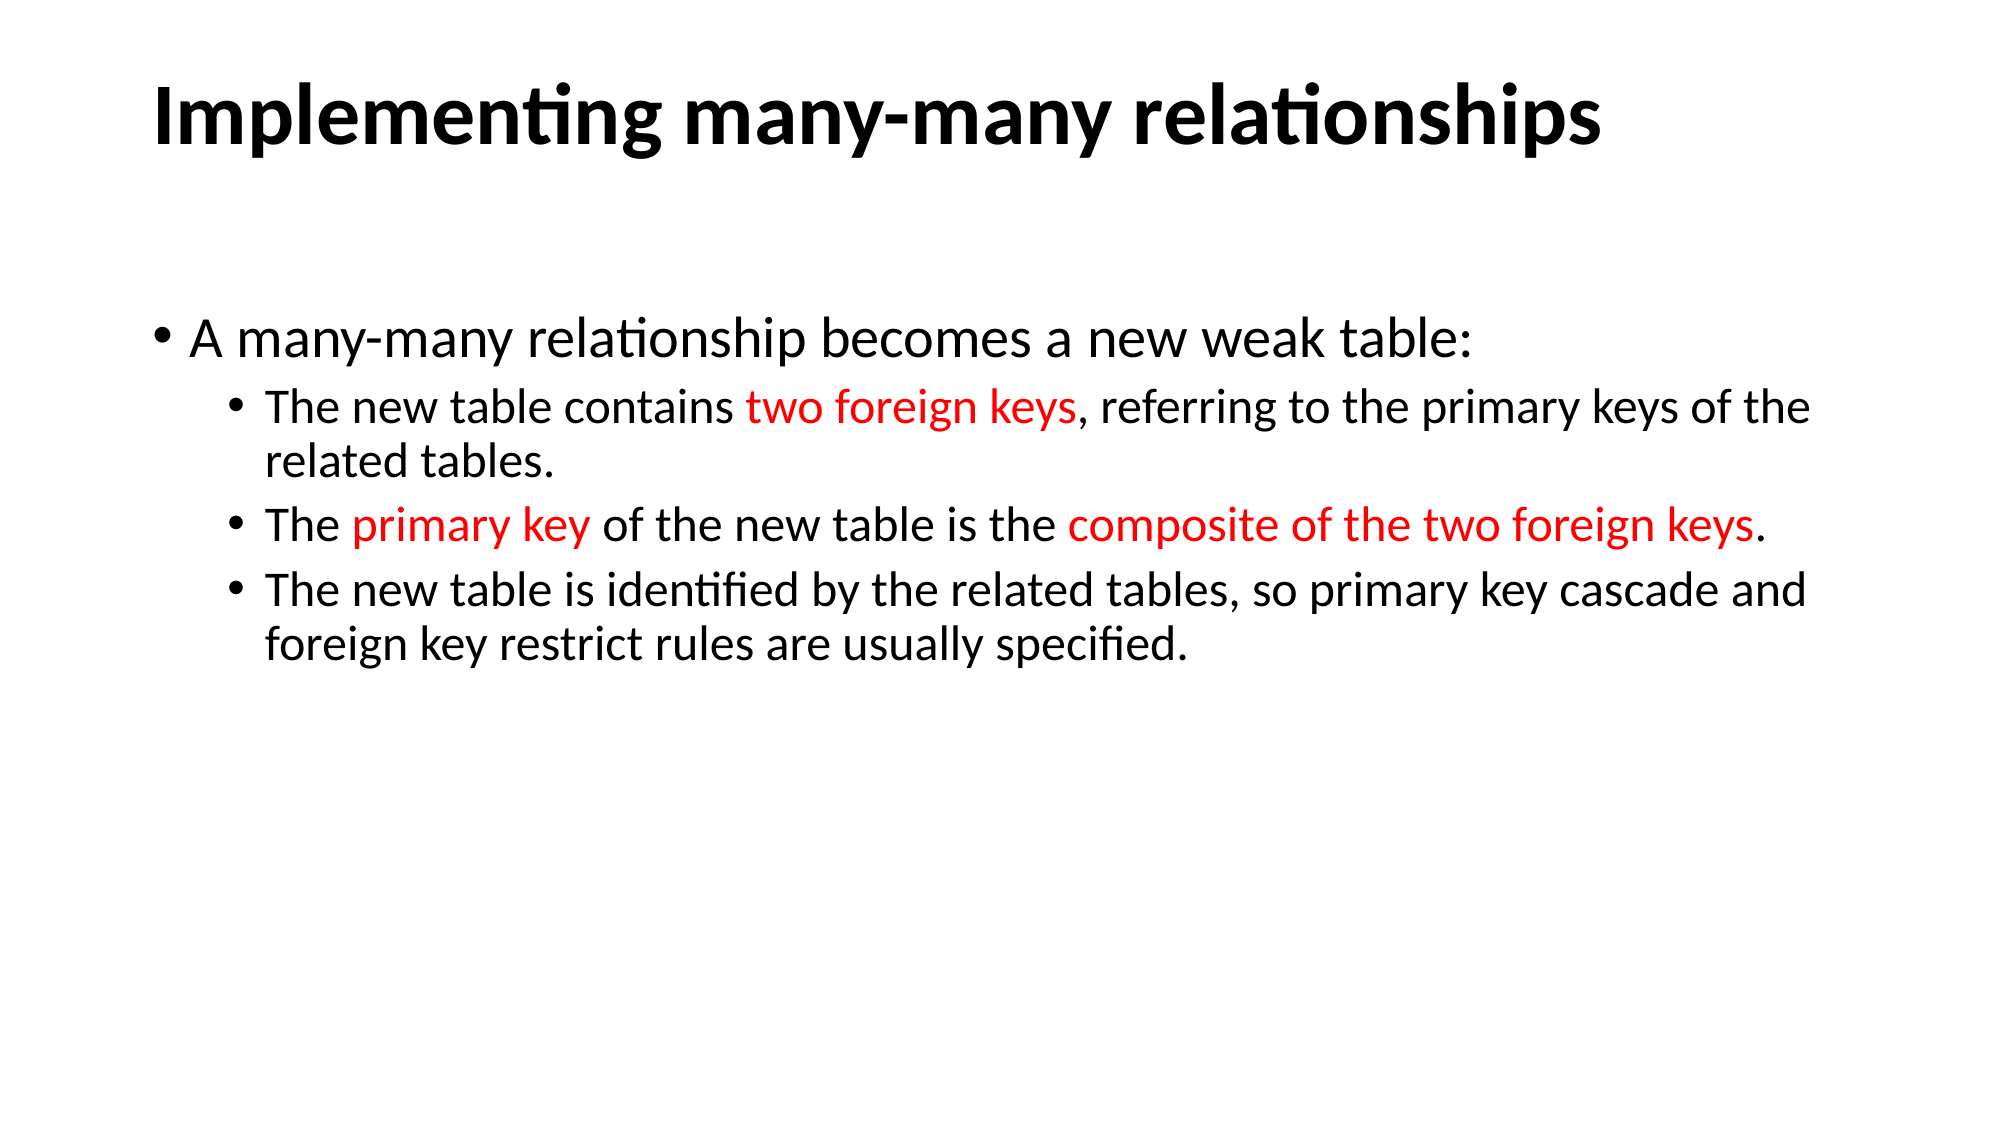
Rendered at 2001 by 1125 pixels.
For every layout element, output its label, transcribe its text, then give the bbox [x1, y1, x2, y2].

title Implementing many-many relationships [137, 59, 1863, 278]
list A many-many relationship becomes a new weak table: The new table contains two foreign keys, referring to the primary keys of the related tables. The primary key of the new table is the composite of the two foreign keys. The new table is identified by the related tables, so primary key cascade and foreign key restrict rules are usually specified. [137, 299, 1863, 1014]
